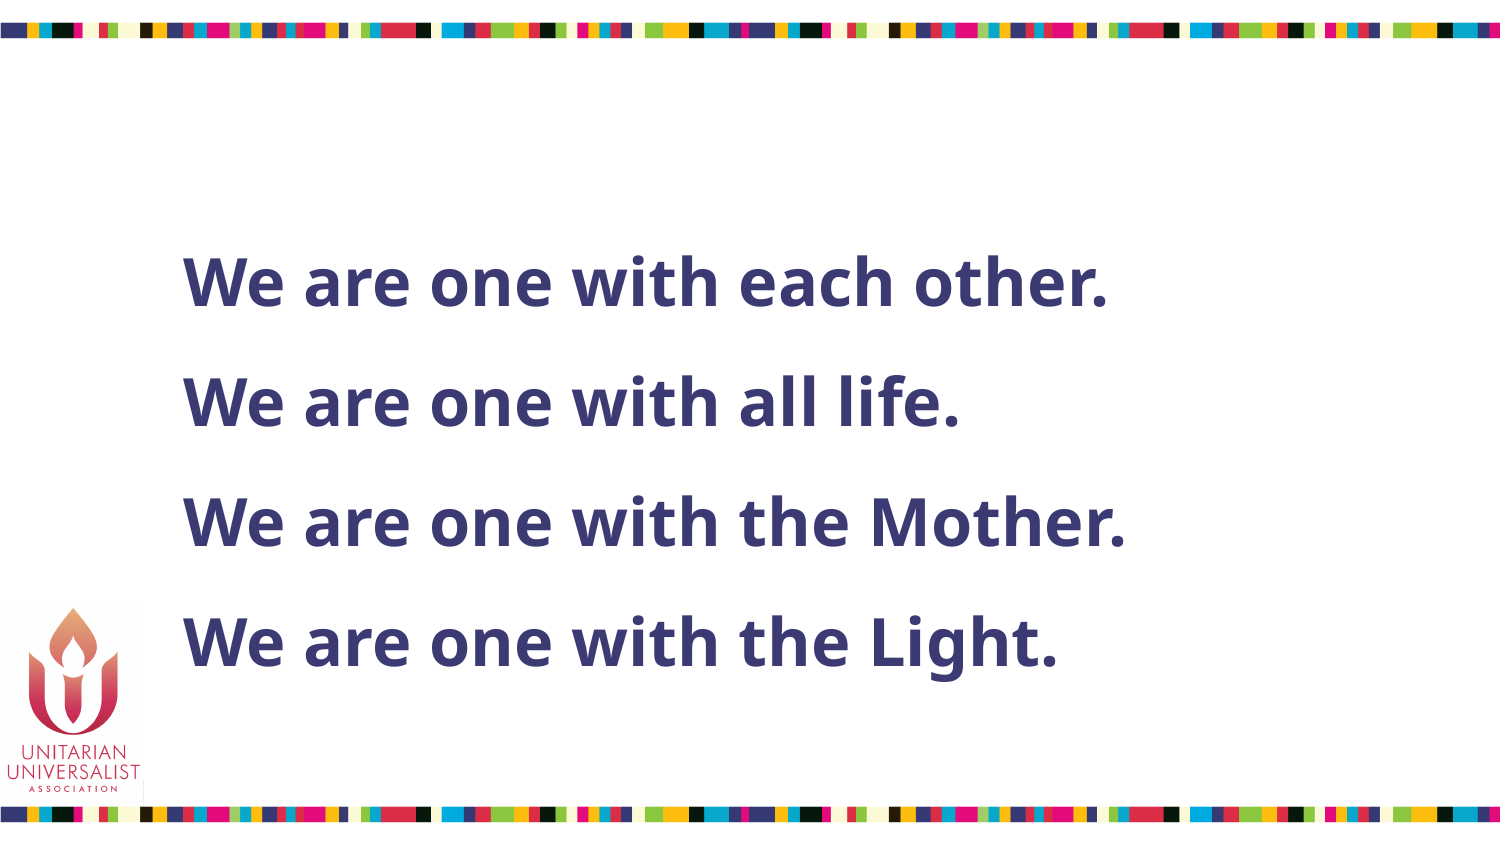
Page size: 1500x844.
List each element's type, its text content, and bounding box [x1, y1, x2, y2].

text_box We are one with each other. We are one with all life. We are one with the Mother. We are one with the Light. [168, 184, 1421, 695]
picture [0, 22, 1500, 40]
picture [0, 600, 1500, 824]
